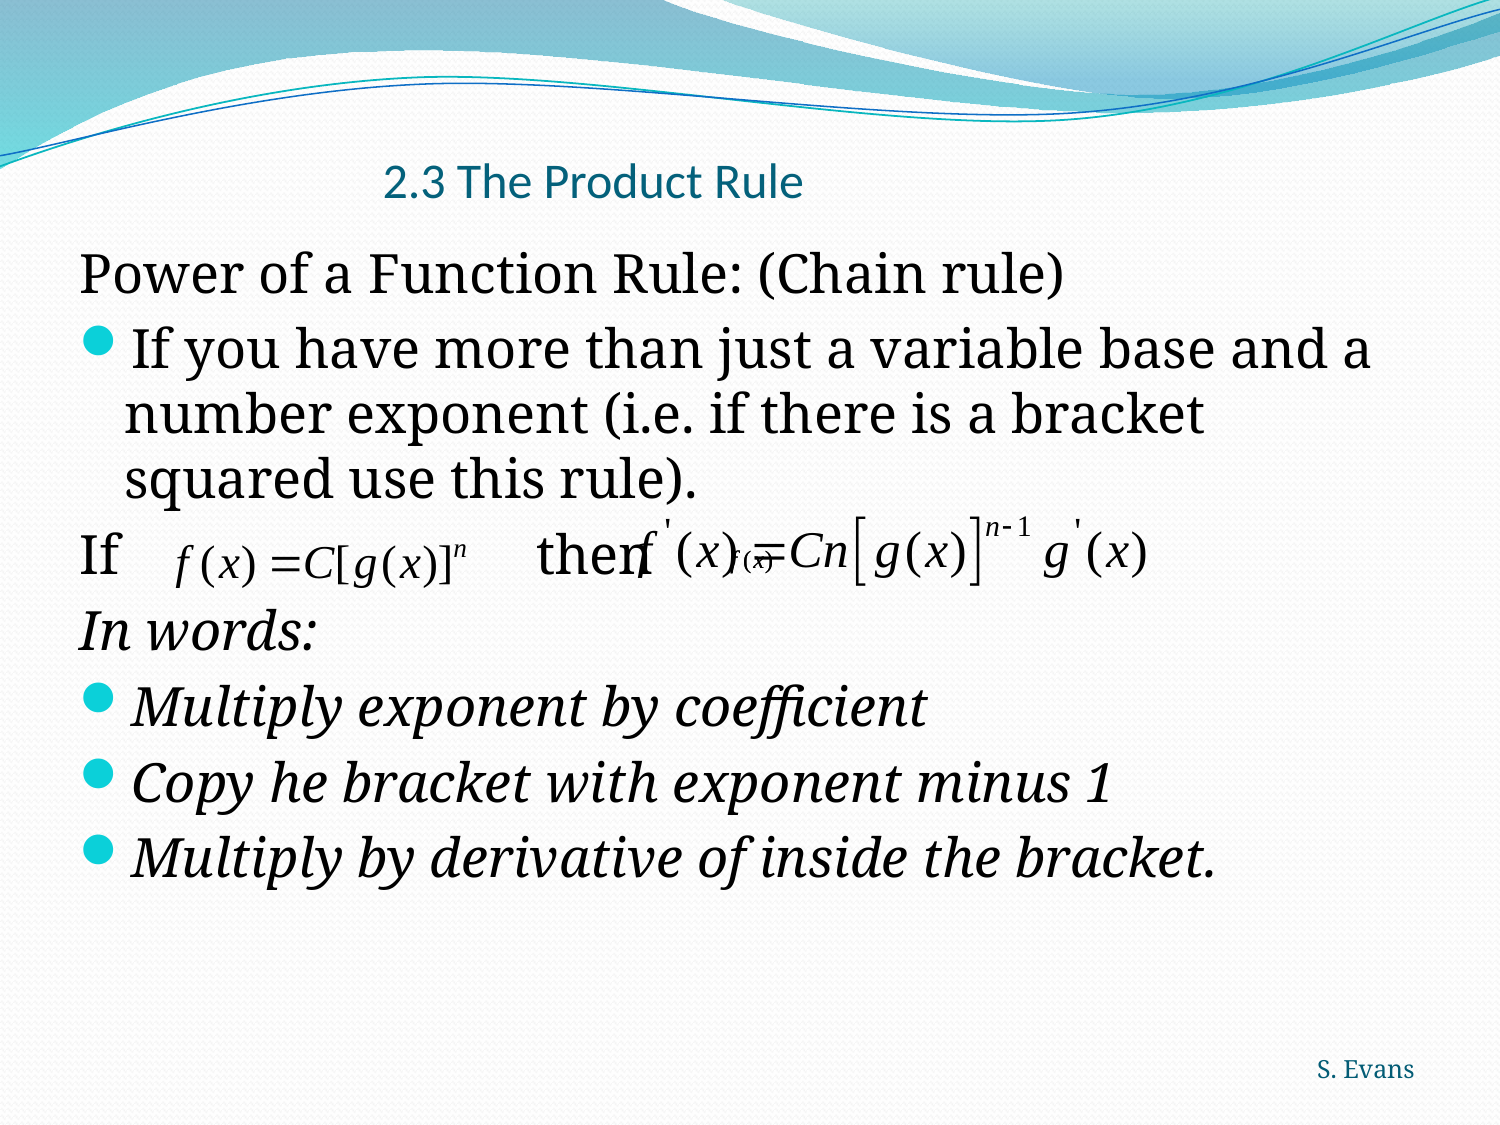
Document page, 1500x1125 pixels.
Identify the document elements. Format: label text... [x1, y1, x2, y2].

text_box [721, 545, 779, 580]
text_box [159, 526, 475, 599]
footer S. Evans [1316, 1023, 1441, 1084]
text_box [619, 503, 1157, 599]
list Power of a Function Rule: (Chain rule) If you have more than just a variable base and a number exponent (i.e. if there is a bracket squared use this rule). If then In words: Multiply exponent by coefficient Copy he bracket with exponent minus 1 Multiply by derivative of inside the bracket. [64, 231, 1415, 952]
title 2.3 The Product Rule [123, 115, 1425, 209]
